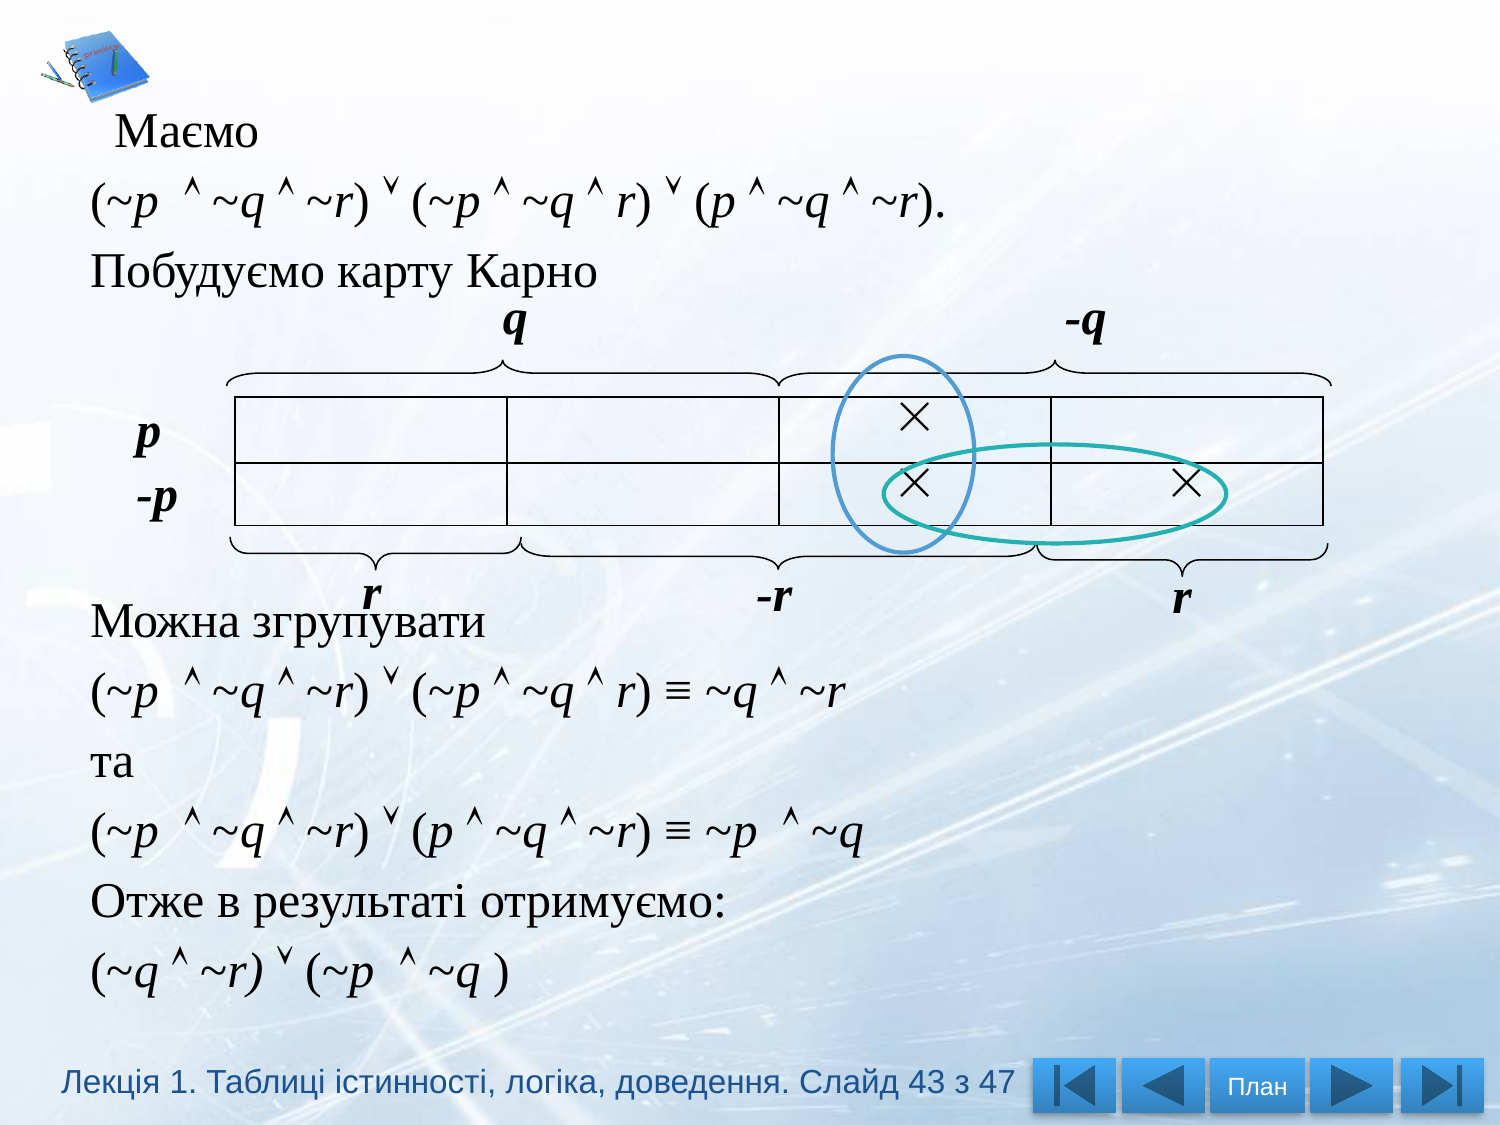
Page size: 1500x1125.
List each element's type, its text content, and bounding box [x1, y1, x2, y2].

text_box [226, 359, 1332, 577]
picture [0, 0, 1500, 1125]
text_box [882, 353, 925, 358]
list Маємо (~р  ~q  ~r)  (~р  ~q  r)  (р  ~q  ~r). Побудуємо карту Карно Можна згрупувати (~р  ~q  ~r)  (~р  ~q  r) ≡ ~q  ~r та (~р  ~q  ~r)  (р  ~q  ~r) ≡ ~р  ~q Отже в результаті отримуємо: (~q  ~r)  (~р  ~q ) [75, 90, 1425, 1056]
text_box r [1157, 585, 1207, 631]
text_box q -q [438, 276, 1136, 358]
text_box -r [741, 585, 808, 629]
text_box Лекція 1. Таблиці істинності, логіка, доведення. Слайд 43 з 47 [46, 1052, 1033, 1107]
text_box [1033, 1058, 1484, 1114]
table_header р [125, 397, 221, 463]
text_box r [347, 585, 397, 628]
table_cell -р [125, 463, 221, 526]
